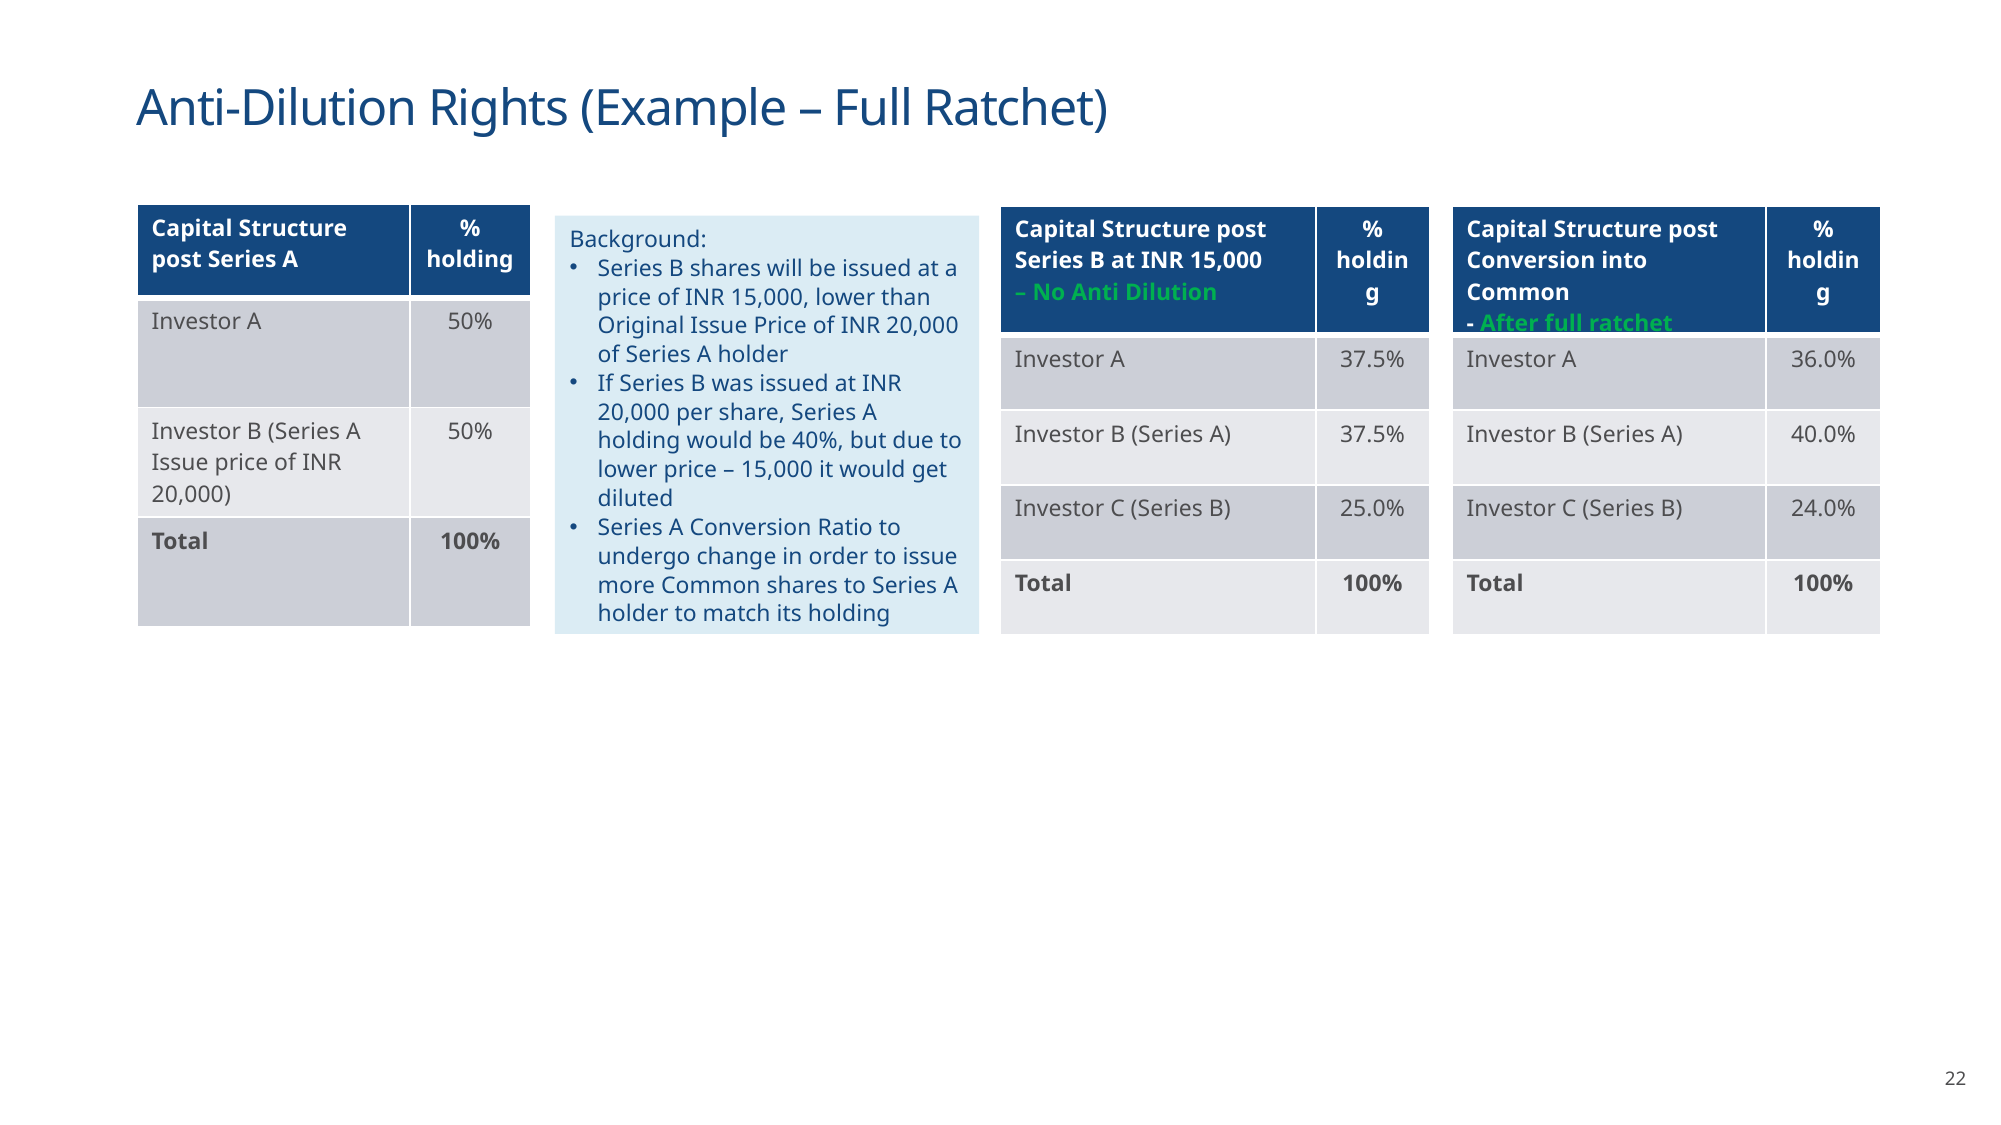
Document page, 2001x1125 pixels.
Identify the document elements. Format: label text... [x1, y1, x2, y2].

table_header % holding [411, 205, 530, 295]
table_cell 40.0% [1767, 411, 1880, 484]
table_header Capital Structure post Series B at INR 15,000 – No Anti Dilution [1001, 207, 1315, 332]
table_cell Investor B (Series A) [1001, 411, 1315, 484]
table_cell Investor C (Series B) [1453, 486, 1765, 559]
table_cell Investor A [138, 301, 409, 407]
table_cell Investor B (Series A) [1453, 411, 1765, 484]
text_box 22 [1930, 1058, 2000, 1088]
table_cell Investor C (Series B) [1001, 486, 1315, 559]
table_cell 100% [1767, 561, 1880, 634]
table_header % holding [1767, 207, 1880, 332]
table_cell 36.0% [1767, 338, 1880, 409]
table_cell 100% [411, 518, 530, 626]
table_cell Total [1001, 561, 1315, 634]
table_cell 50% [411, 408, 530, 516]
table_cell 37.5% [1317, 338, 1429, 409]
table_cell 24.0% [1767, 486, 1880, 559]
text_box Background: Series B shares will be issued at a price of INR 15,000, lower than Original Issue Price of INR 20,000 of Series A holder If Series B was issued at INR 20,000 per share, Series A holding would be 40%, but due to lower price – 15,000 it would get diluted Series A Conversion Ratio to undergo change in order to issue more Common shares to Series A holder to match its holding [554, 215, 980, 634]
table_cell 100% [1317, 561, 1429, 634]
table_header Capital Structure post Series A [138, 205, 409, 295]
table_cell Investor A [1453, 338, 1765, 409]
table_cell Total [1453, 561, 1765, 634]
table_cell 37.5% [1317, 411, 1429, 484]
table_header % holding [1317, 207, 1429, 332]
table_cell Investor A [1001, 338, 1315, 409]
table_cell 50% [411, 301, 530, 407]
table_header Capital Structure post Conversion into Common - After full ratchet [1453, 207, 1765, 332]
table_cell Total [138, 518, 409, 626]
table_cell 25.0% [1317, 486, 1429, 559]
title Anti-Dilution Rights (Example – Full Ratchet) [136, 13, 1581, 189]
table_cell Investor B (Series A Issue price of INR 20,000) [138, 408, 409, 516]
